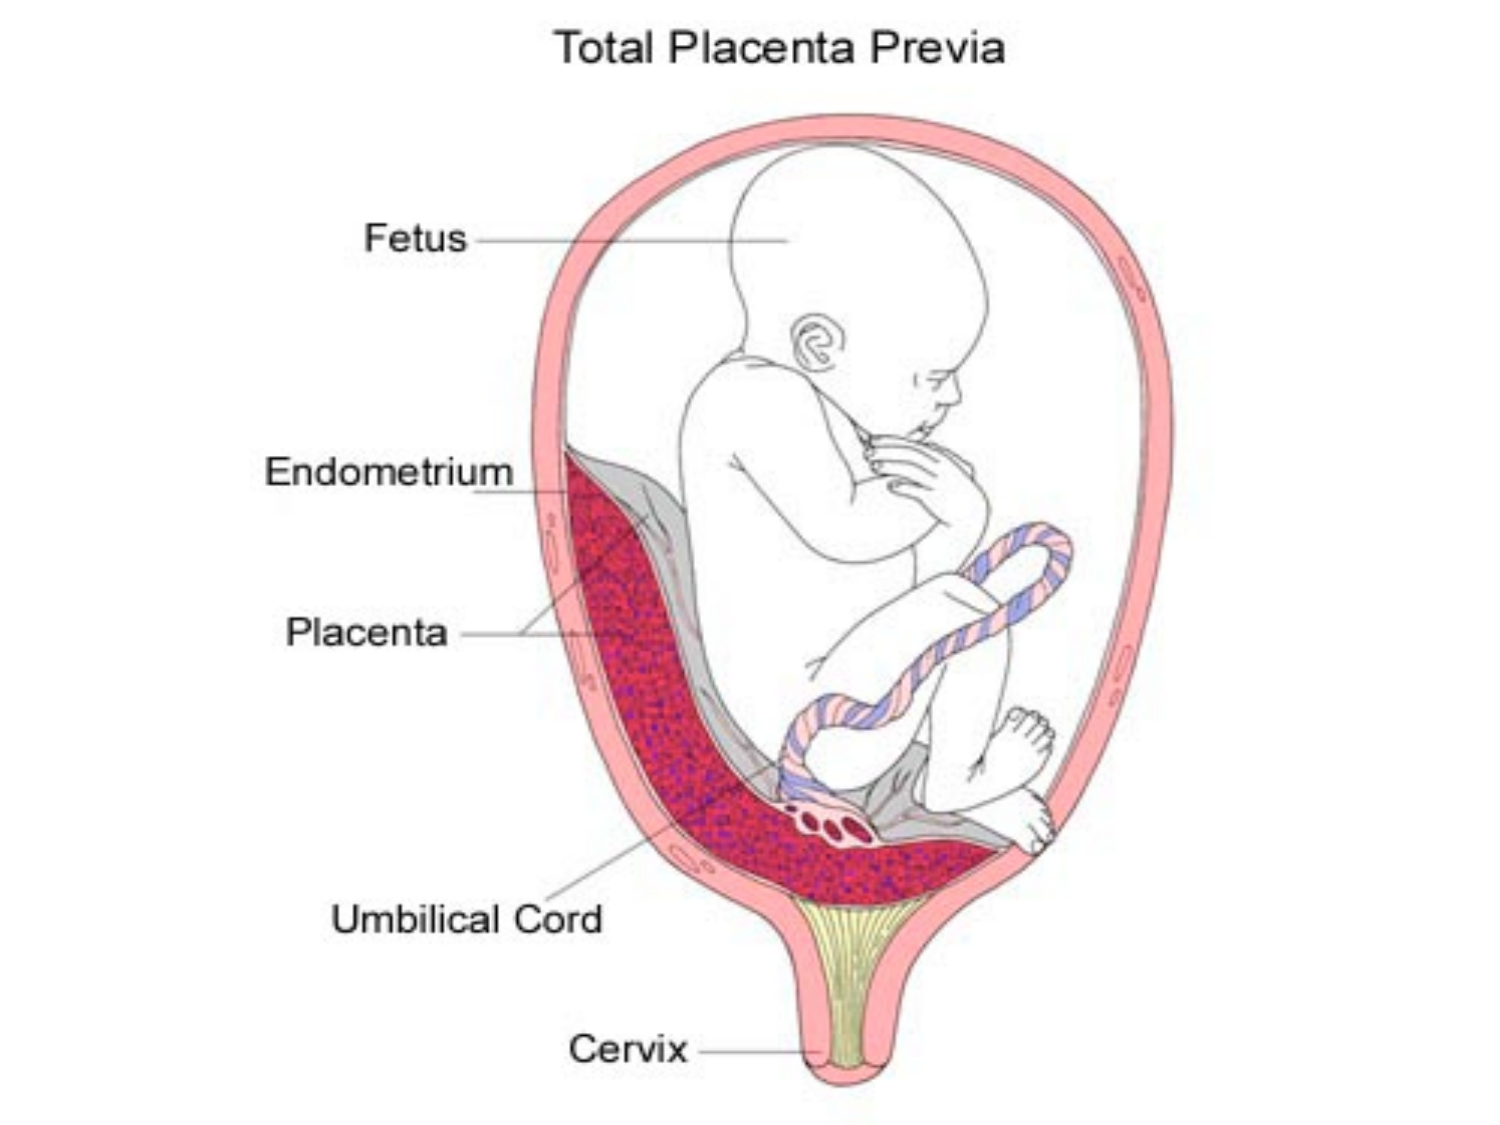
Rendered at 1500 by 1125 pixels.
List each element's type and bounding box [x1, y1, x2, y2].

text_box [249, 0, 1213, 1125]
